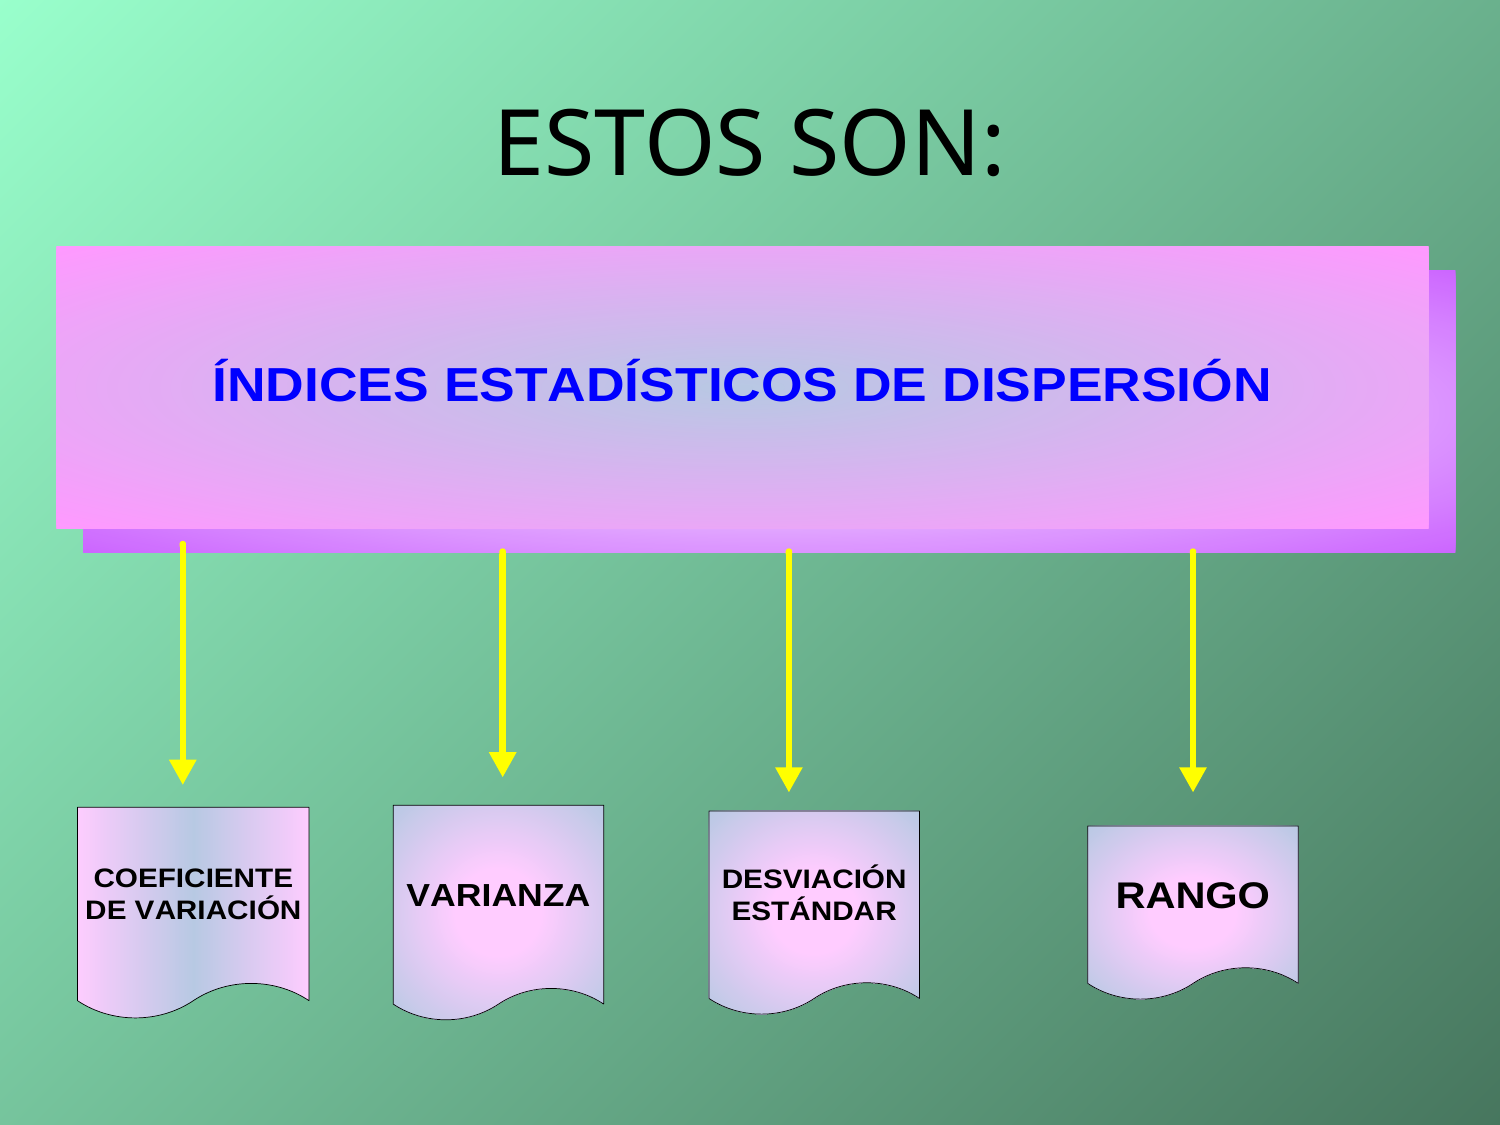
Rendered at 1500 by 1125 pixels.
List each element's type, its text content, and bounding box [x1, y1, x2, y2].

title ESTOS SON: [74, 44, 1426, 233]
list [52, 243, 1460, 1024]
